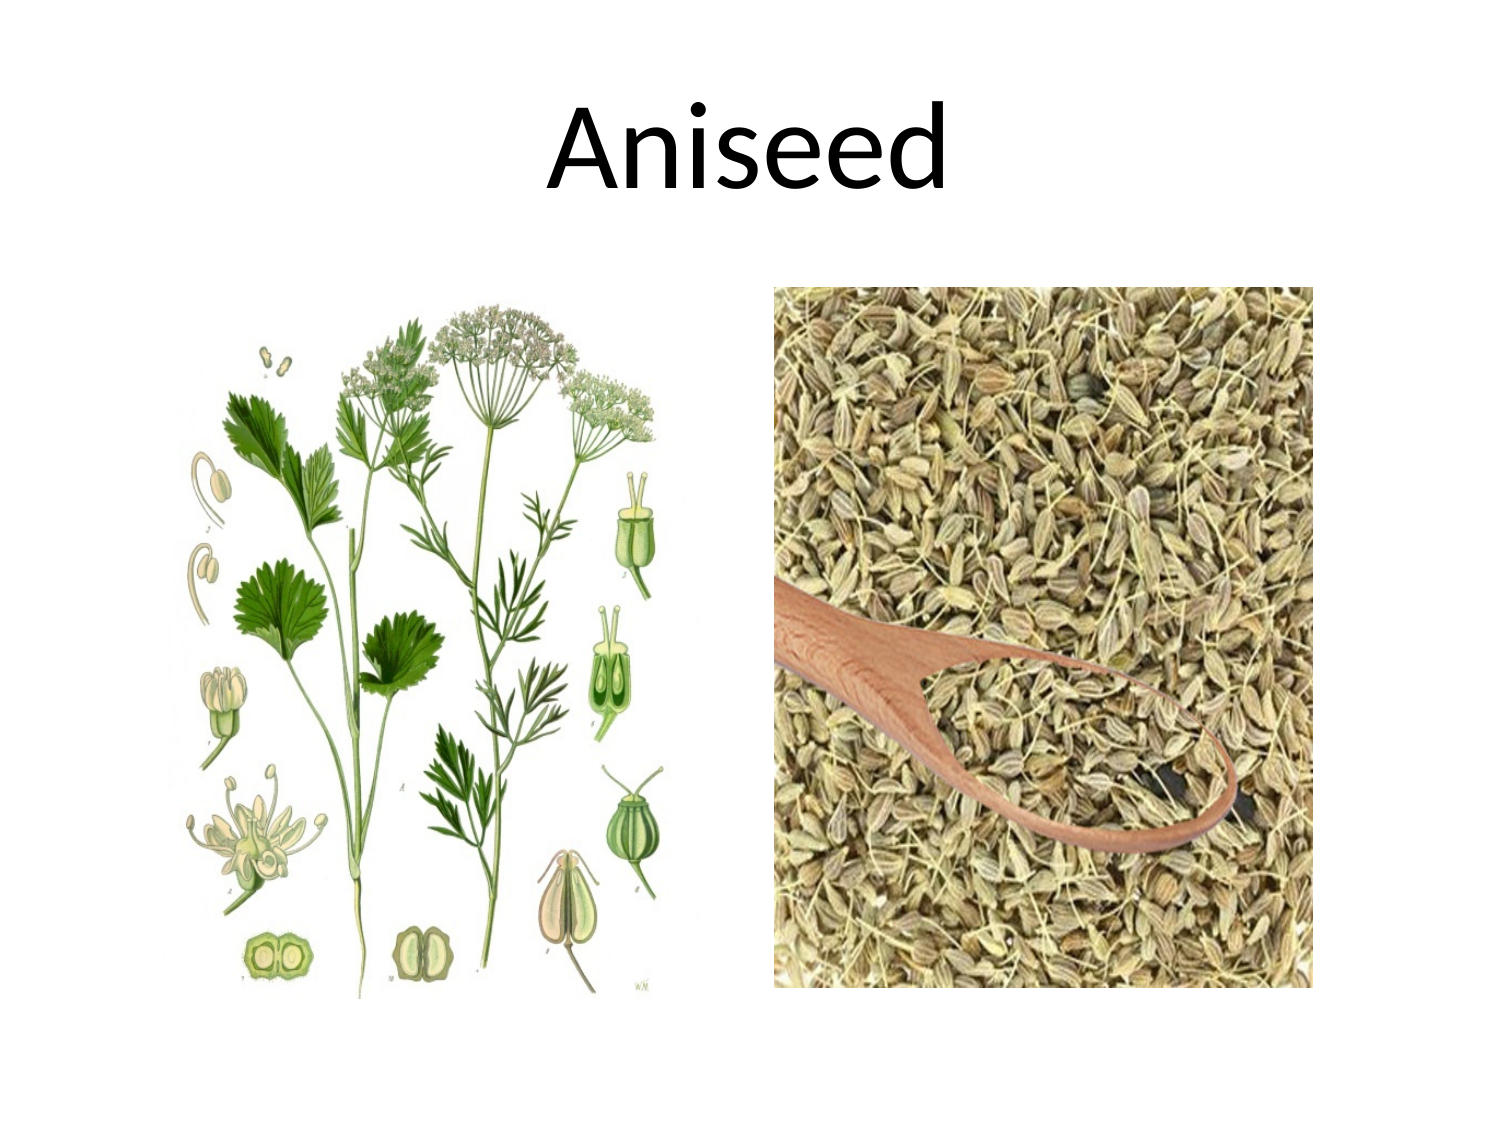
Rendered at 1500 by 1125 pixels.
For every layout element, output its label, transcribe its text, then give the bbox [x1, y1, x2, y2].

title Aniseed [75, 45, 1425, 233]
picture [774, 287, 1313, 988]
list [162, 299, 701, 999]
